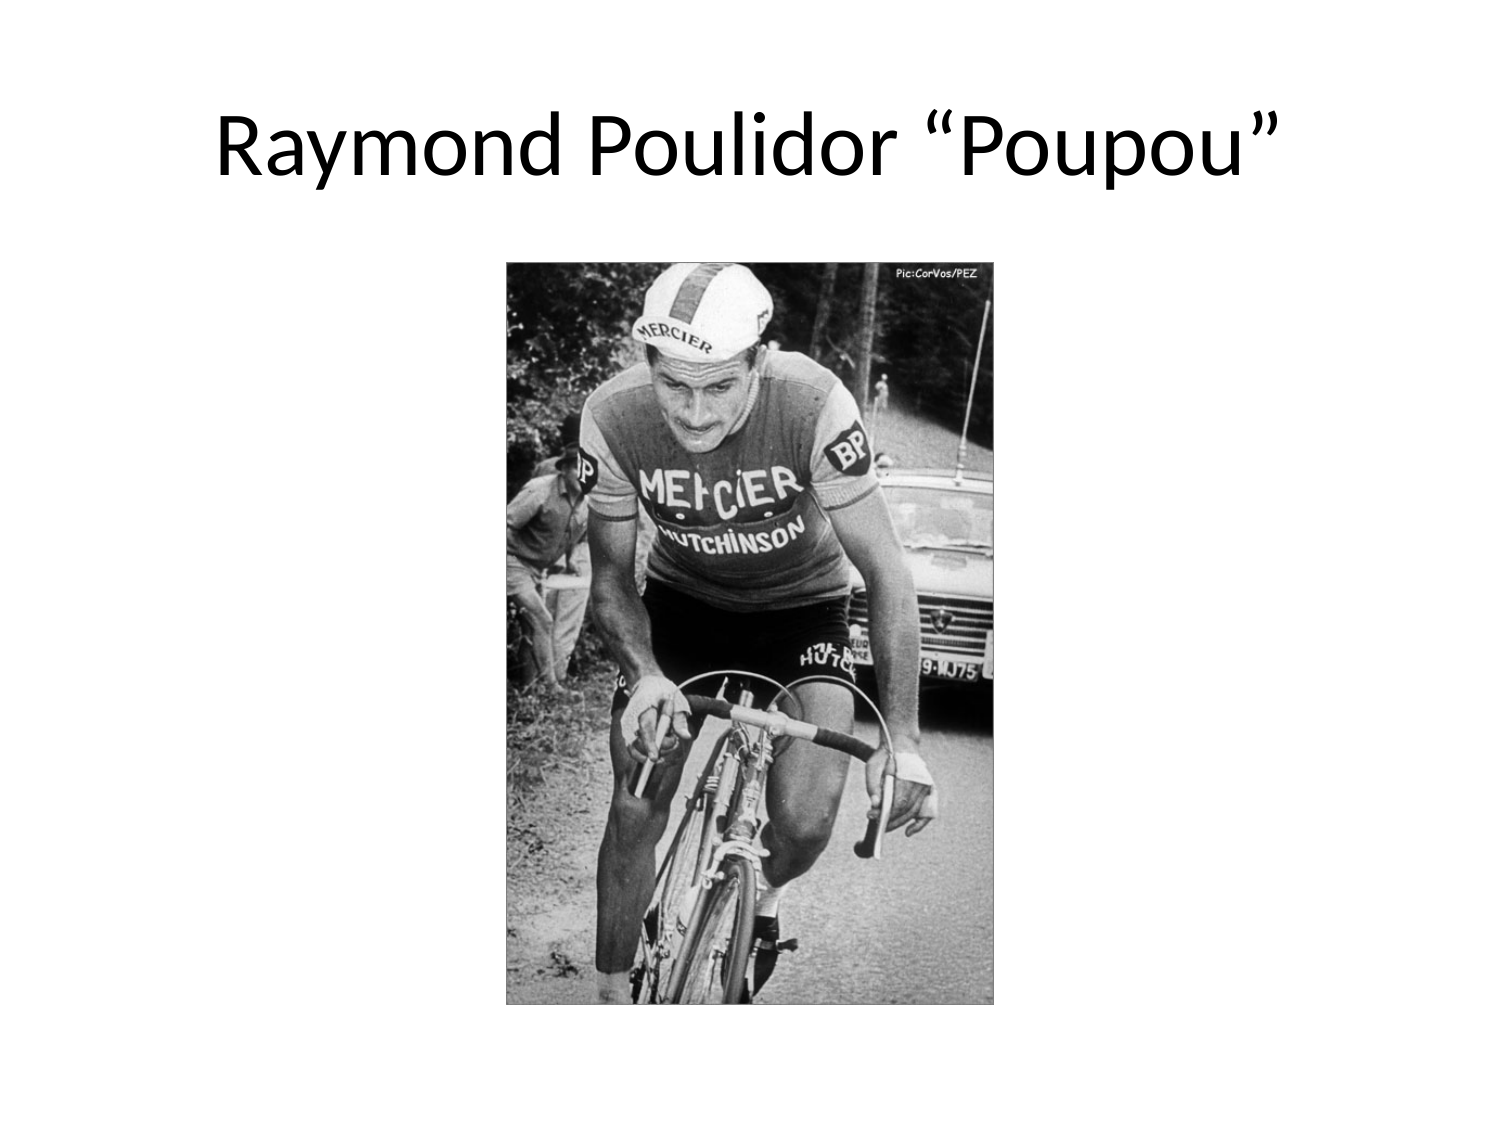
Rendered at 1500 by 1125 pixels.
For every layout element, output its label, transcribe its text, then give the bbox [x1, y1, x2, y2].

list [505, 262, 995, 1006]
title Raymond Poulidor “Poupou” [75, 45, 1425, 233]
